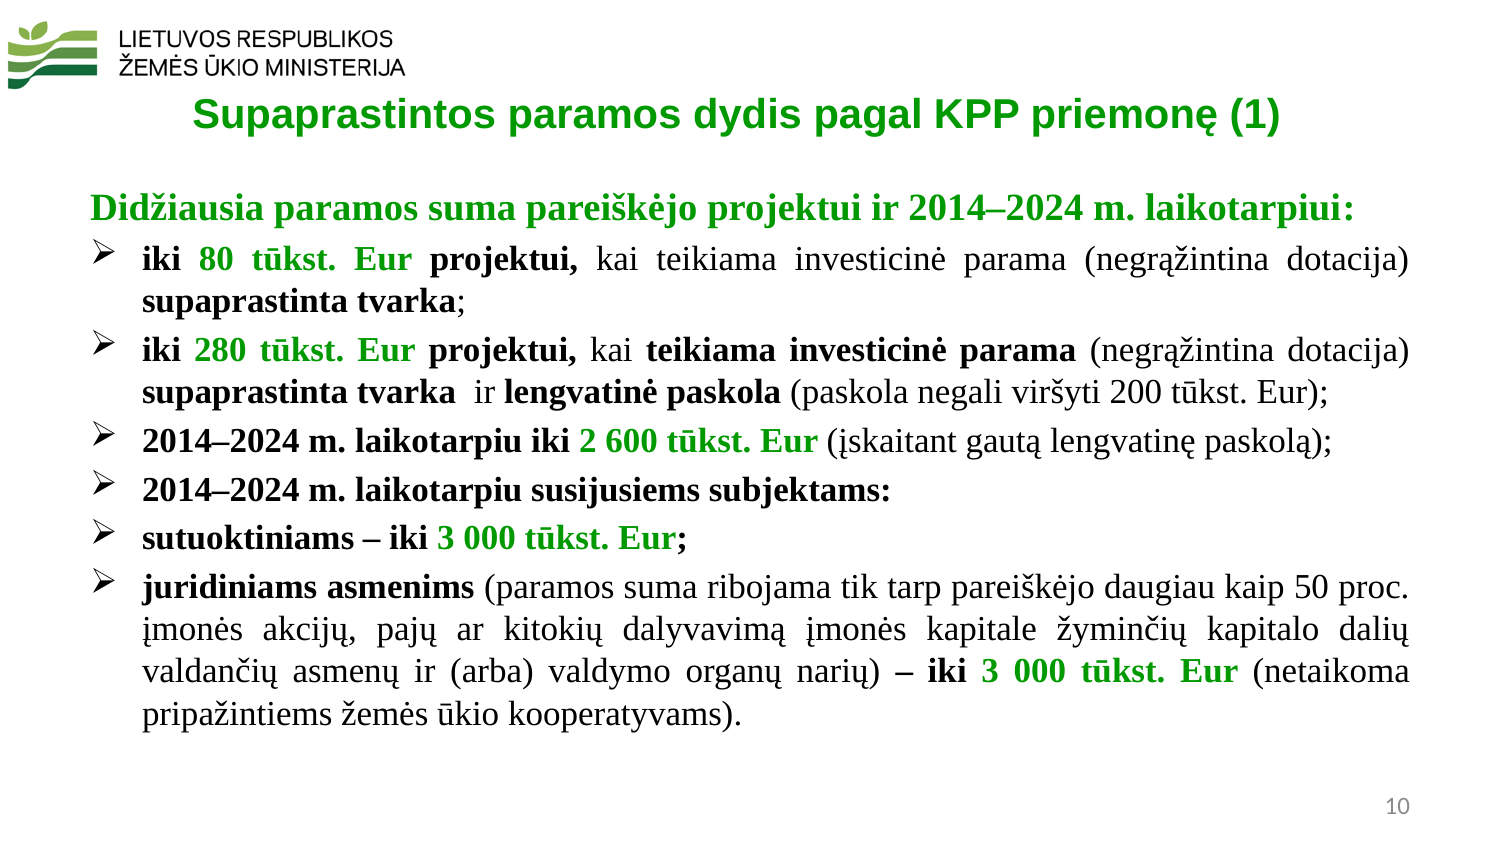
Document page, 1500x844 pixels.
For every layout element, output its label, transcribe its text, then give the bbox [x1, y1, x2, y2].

list Didžiausia paramos suma pareiškėjo projektui ir 2014–2024 m. laikotarpiui: iki 80 tūkst. Eur projektui, kai teikiama investicinė parama (negrąžintina dotacija) supaprastinta tvarka; iki 280 tūkst. Eur projektui, kai teikiama investicinė parama (negrąžintina dotacija) supaprastinta tvarka ir lengvatinė paskola (paskola negali viršyti 200 tūkst. Eur); 2014–2024 m. laikotarpiu iki 2 600 tūkst. Eur (įskaitant gautą lengvatinę paskolą); 2014–2024 m. laikotarpiu susijusiems subjektams: sutuoktiniams – iki 3 000 tūkst. Eur; juridiniams asmenims (paramos suma ribojama tik tarp pareiškėjo daugiau kaip 50 proc. įmonės akcijų, pajų ar kitokių dalyvavimą įmonės kapitale žyminčių kapitalo dalių valdančių asmenų ir (arba) valdymo organų narių) – iki 3 000 tūkst. Eur (netaikoma pripažintiems žemės ūkio kooperatyvams). [75, 174, 1425, 811]
title Supaprastintos paramos dydis pagal KPP priemonę (1) [61, 68, 1412, 156]
picture [0, 1, 420, 98]
slide_number 10 [1074, 782, 1425, 827]
